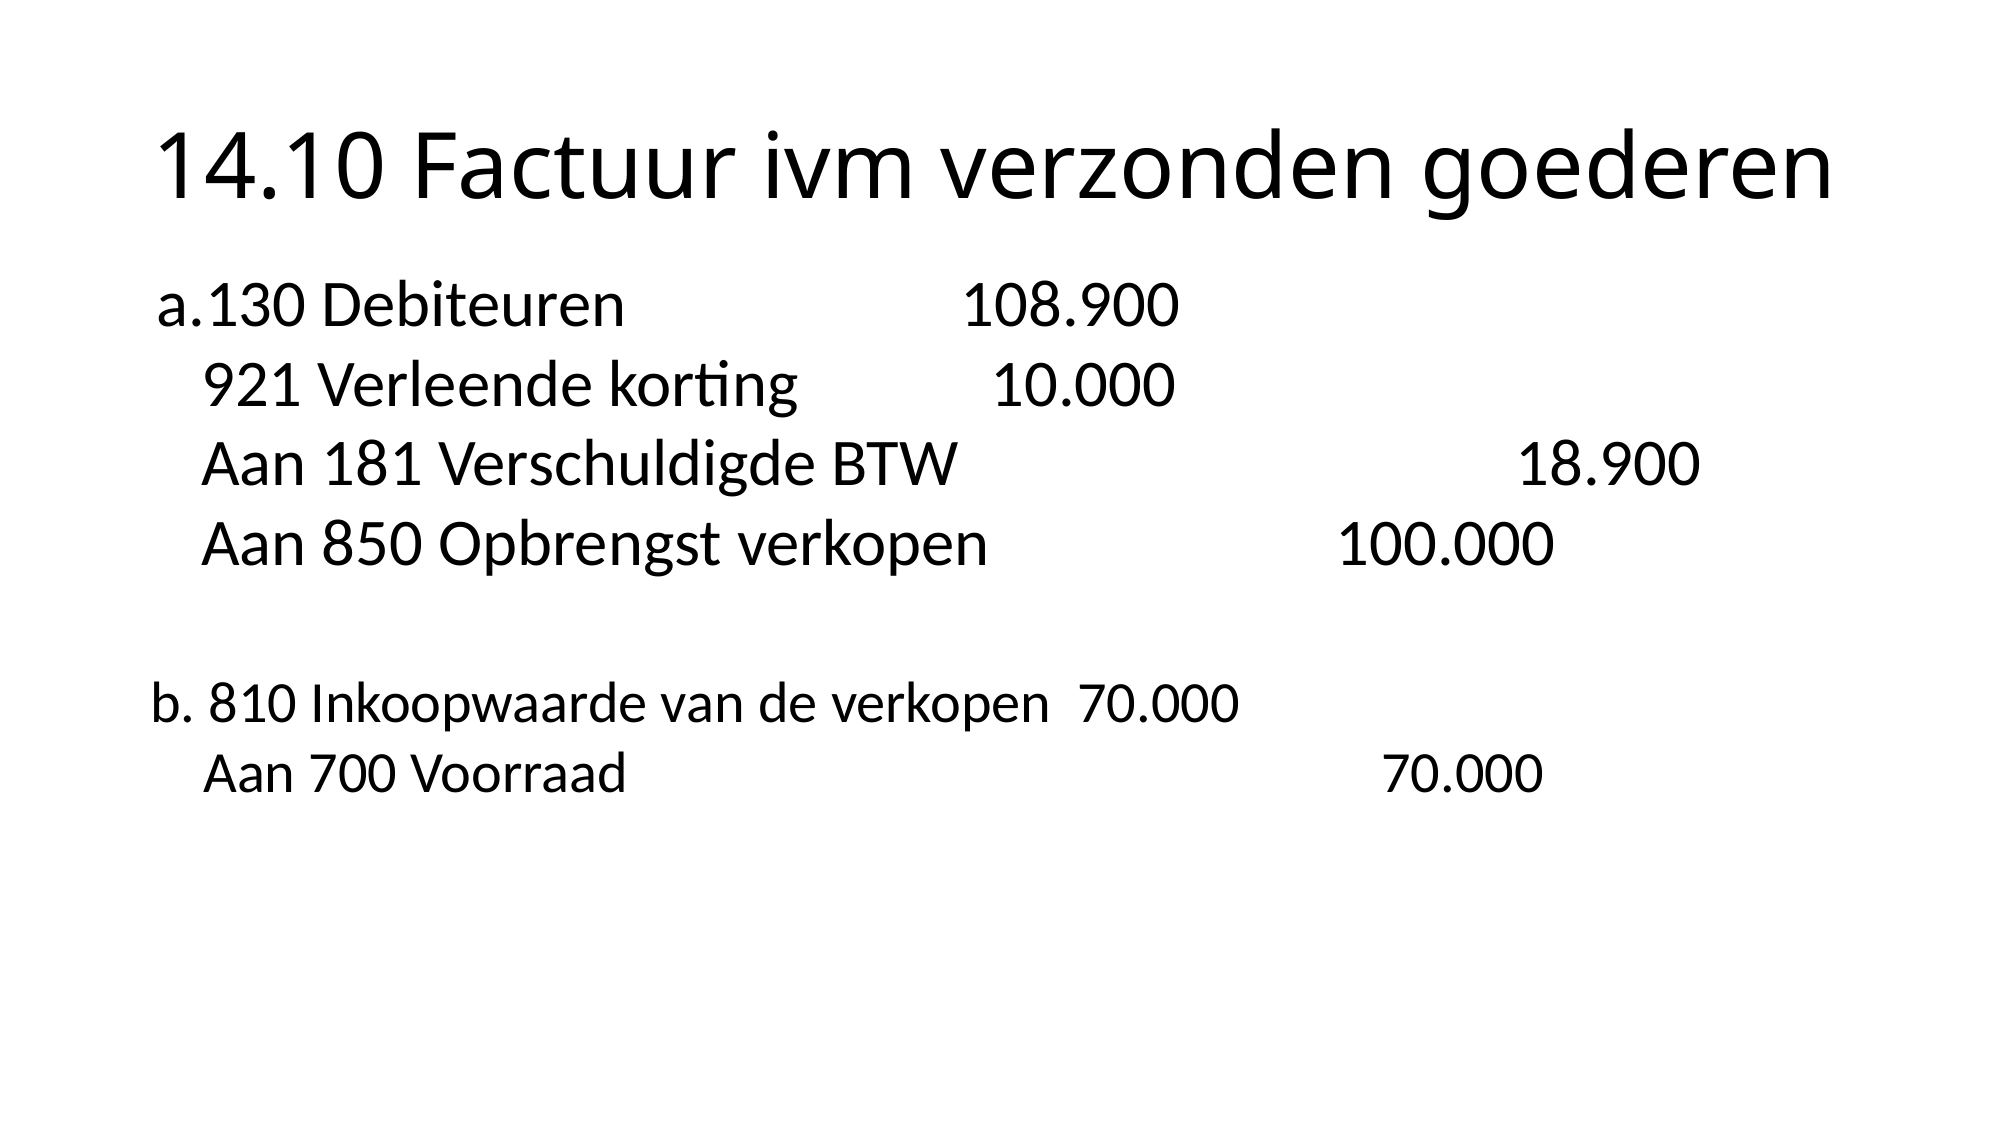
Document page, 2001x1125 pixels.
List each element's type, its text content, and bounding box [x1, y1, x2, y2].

text_box b. 810 Inkoopwaarde van de verkopen 70.000 Aan 700 Voorraad 70.000 [135, 657, 1759, 812]
text_box a.130 Debiteuren 108.900 921 Verleende korting 10.000 Aan 181 Verschuldigde BTW 18.900 Aan 850 Opbrengst verkopen 100.000 [141, 251, 1751, 657]
title 14.10 Factuur ivm verzonden goederen [137, 59, 1863, 278]
